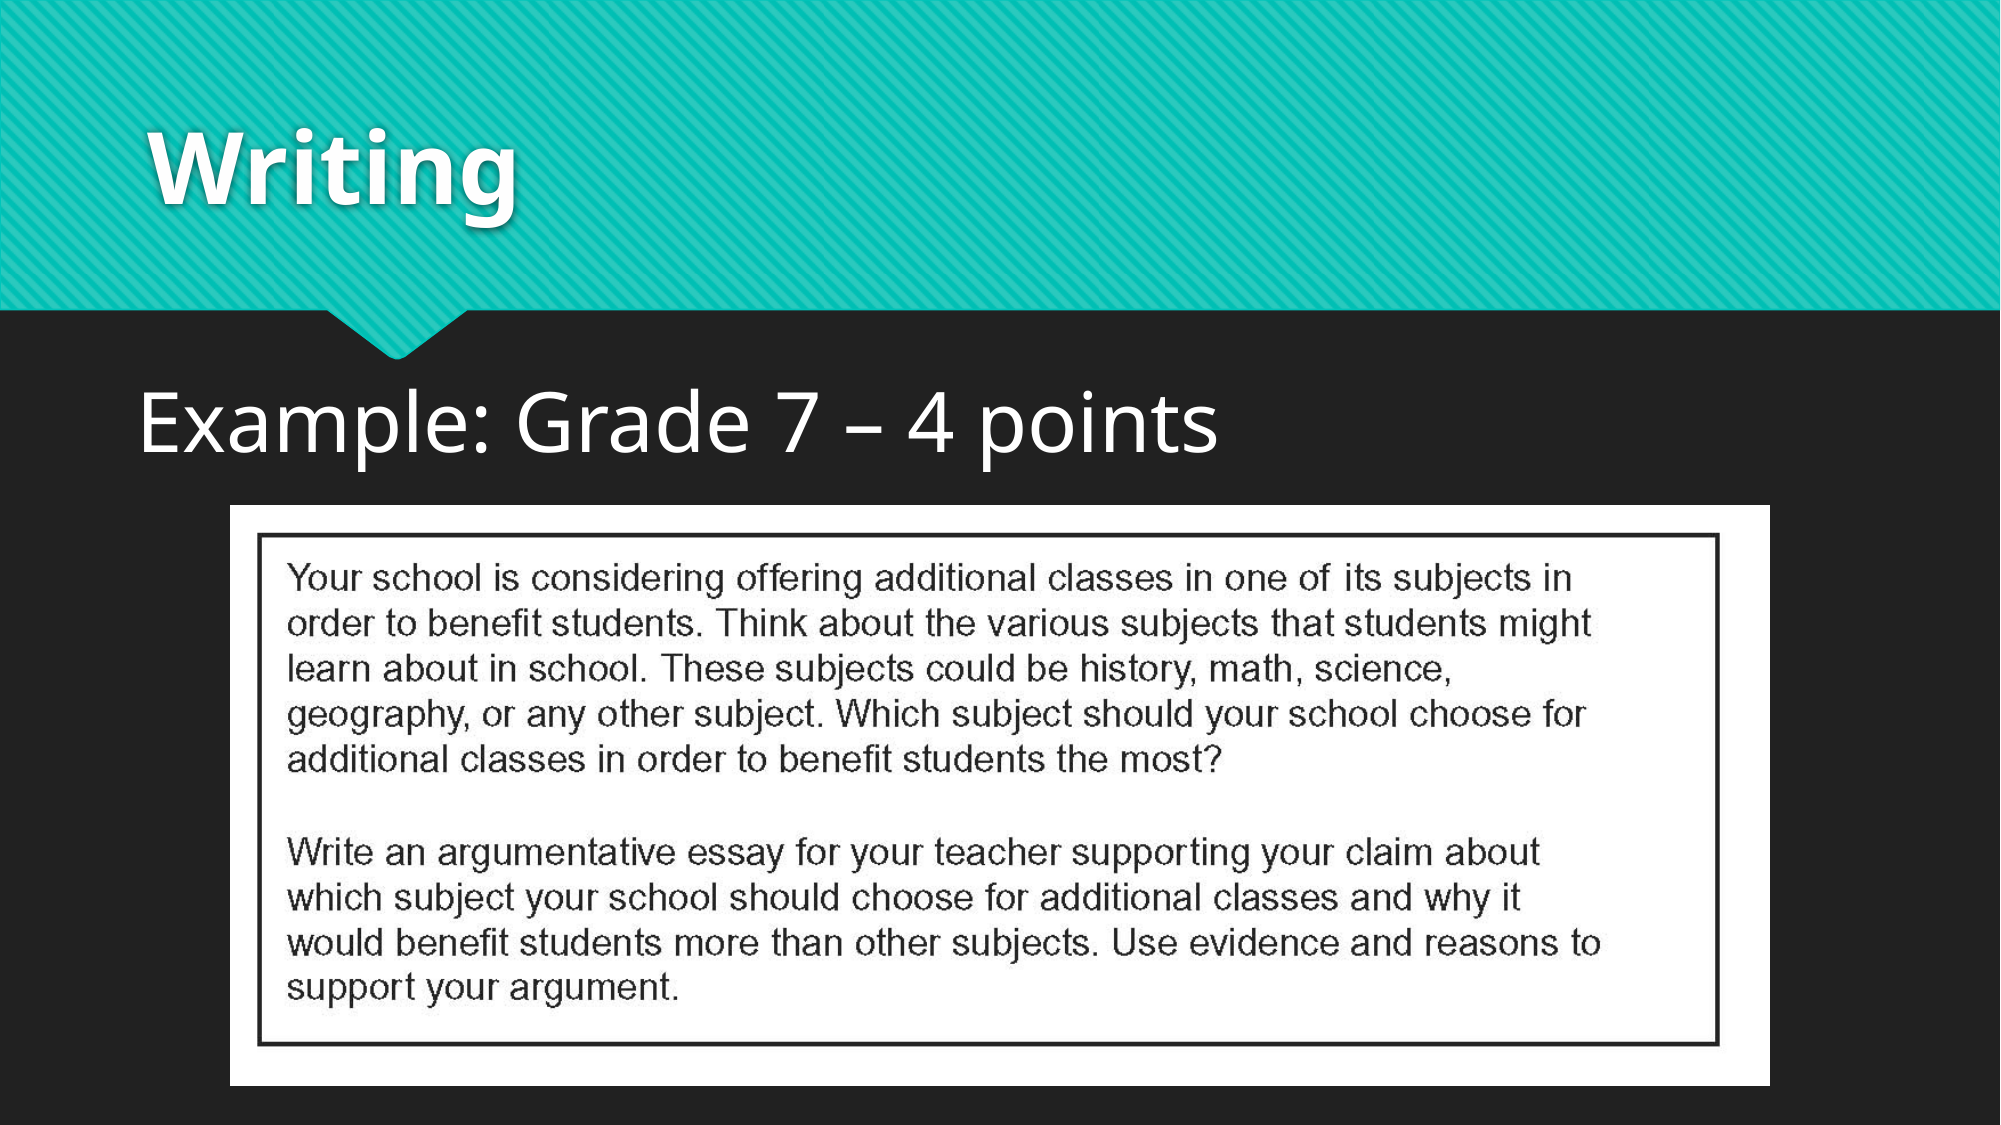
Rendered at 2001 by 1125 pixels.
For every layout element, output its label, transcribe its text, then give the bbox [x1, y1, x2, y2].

title Writing [132, 73, 1868, 233]
picture [230, 505, 1770, 1086]
text_box Example: Grade 7 – 4 points [121, 362, 1800, 477]
